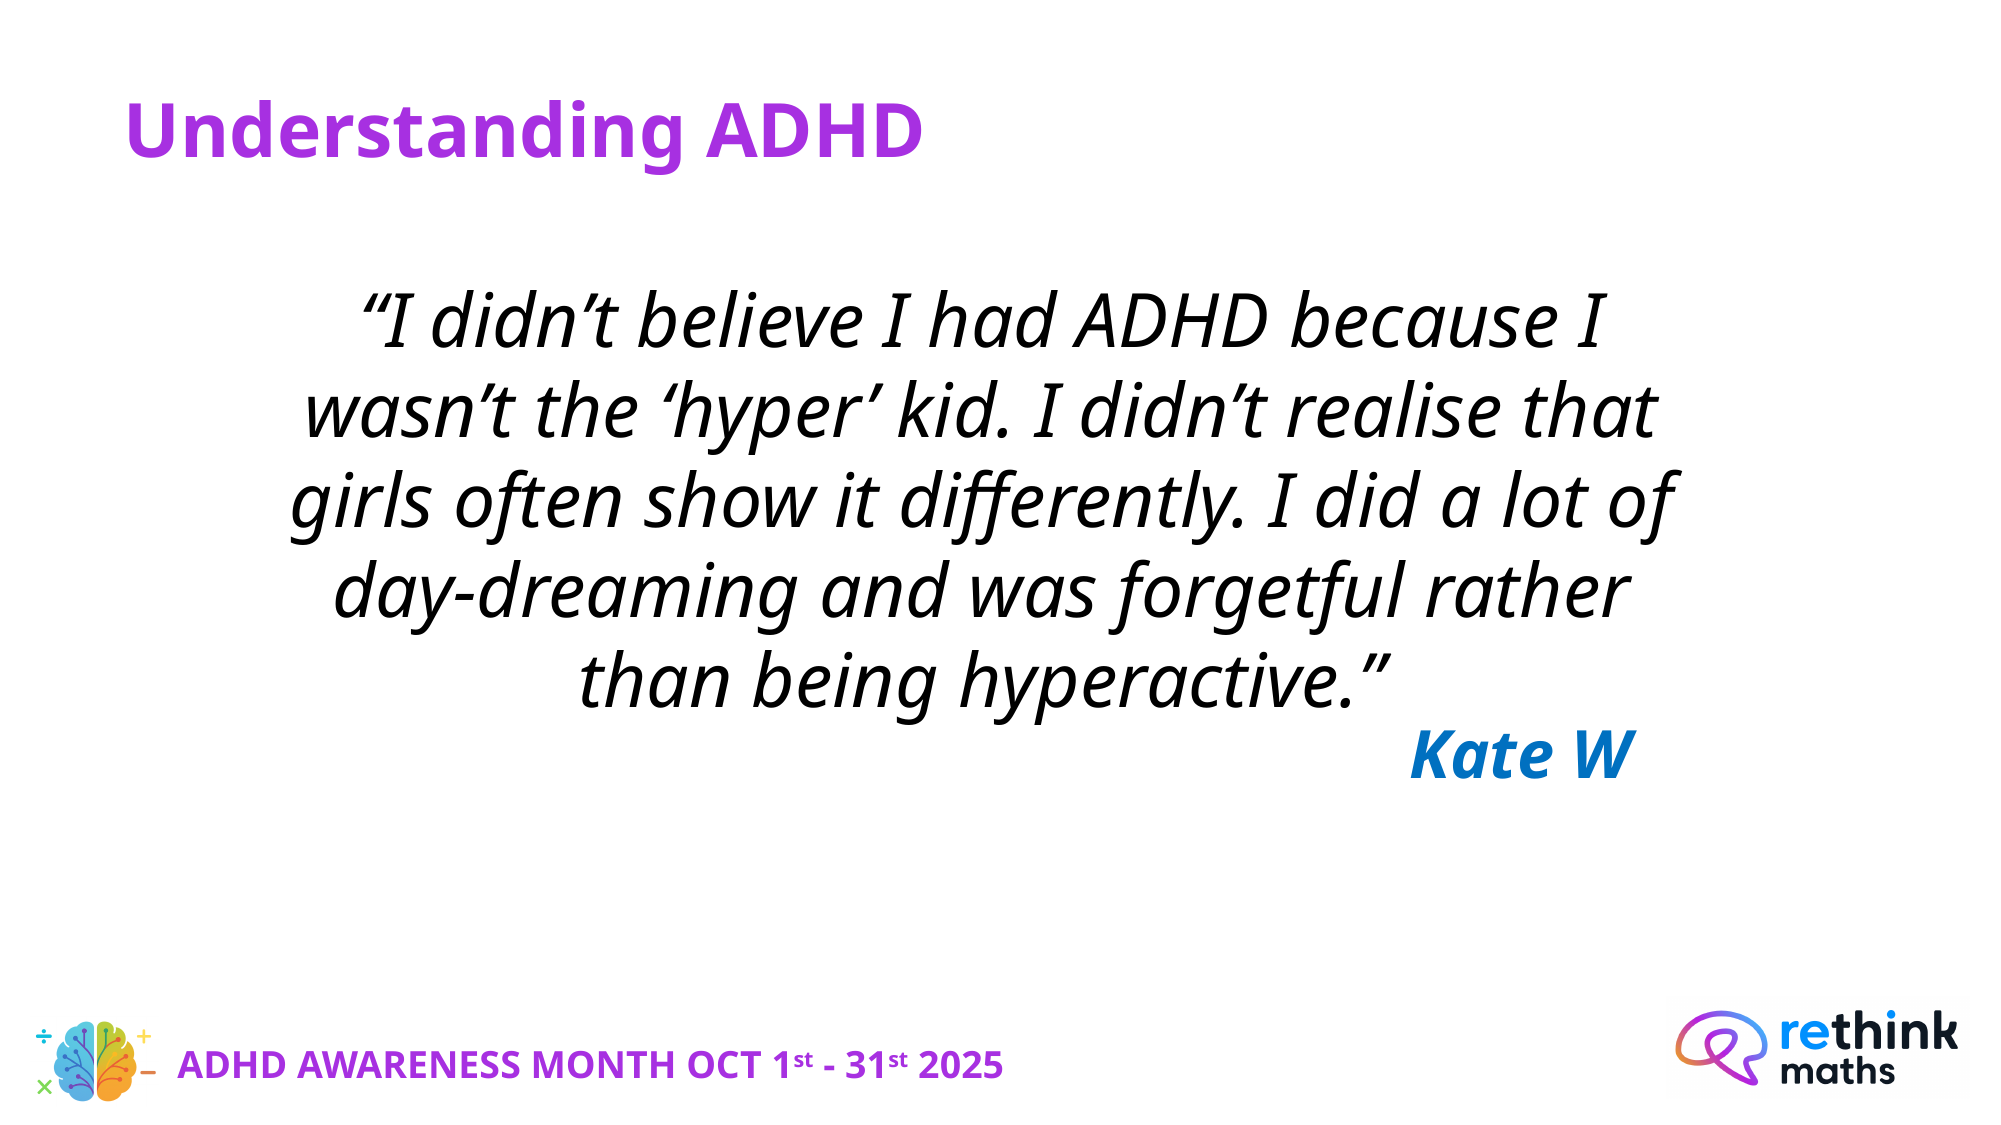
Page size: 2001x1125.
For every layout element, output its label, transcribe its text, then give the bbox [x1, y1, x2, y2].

text_box Kate W [1394, 704, 1666, 800]
text_box ADHD AWARENESS MONTH OCT 1st - 31st 2025 [162, 1033, 1170, 1094]
text_box Understanding ADHD [108, 75, 1116, 180]
picture [1665, 995, 1971, 1099]
text_box “I didn’t believe I had ADHD because I wasn’t the ‘hyper’ kid. I didn’t realise that girls often show it differently. I did a lot of day-dreaming and was forgetful rather than being hyperactive.” [232, 264, 1733, 730]
picture [29, 1015, 160, 1108]
